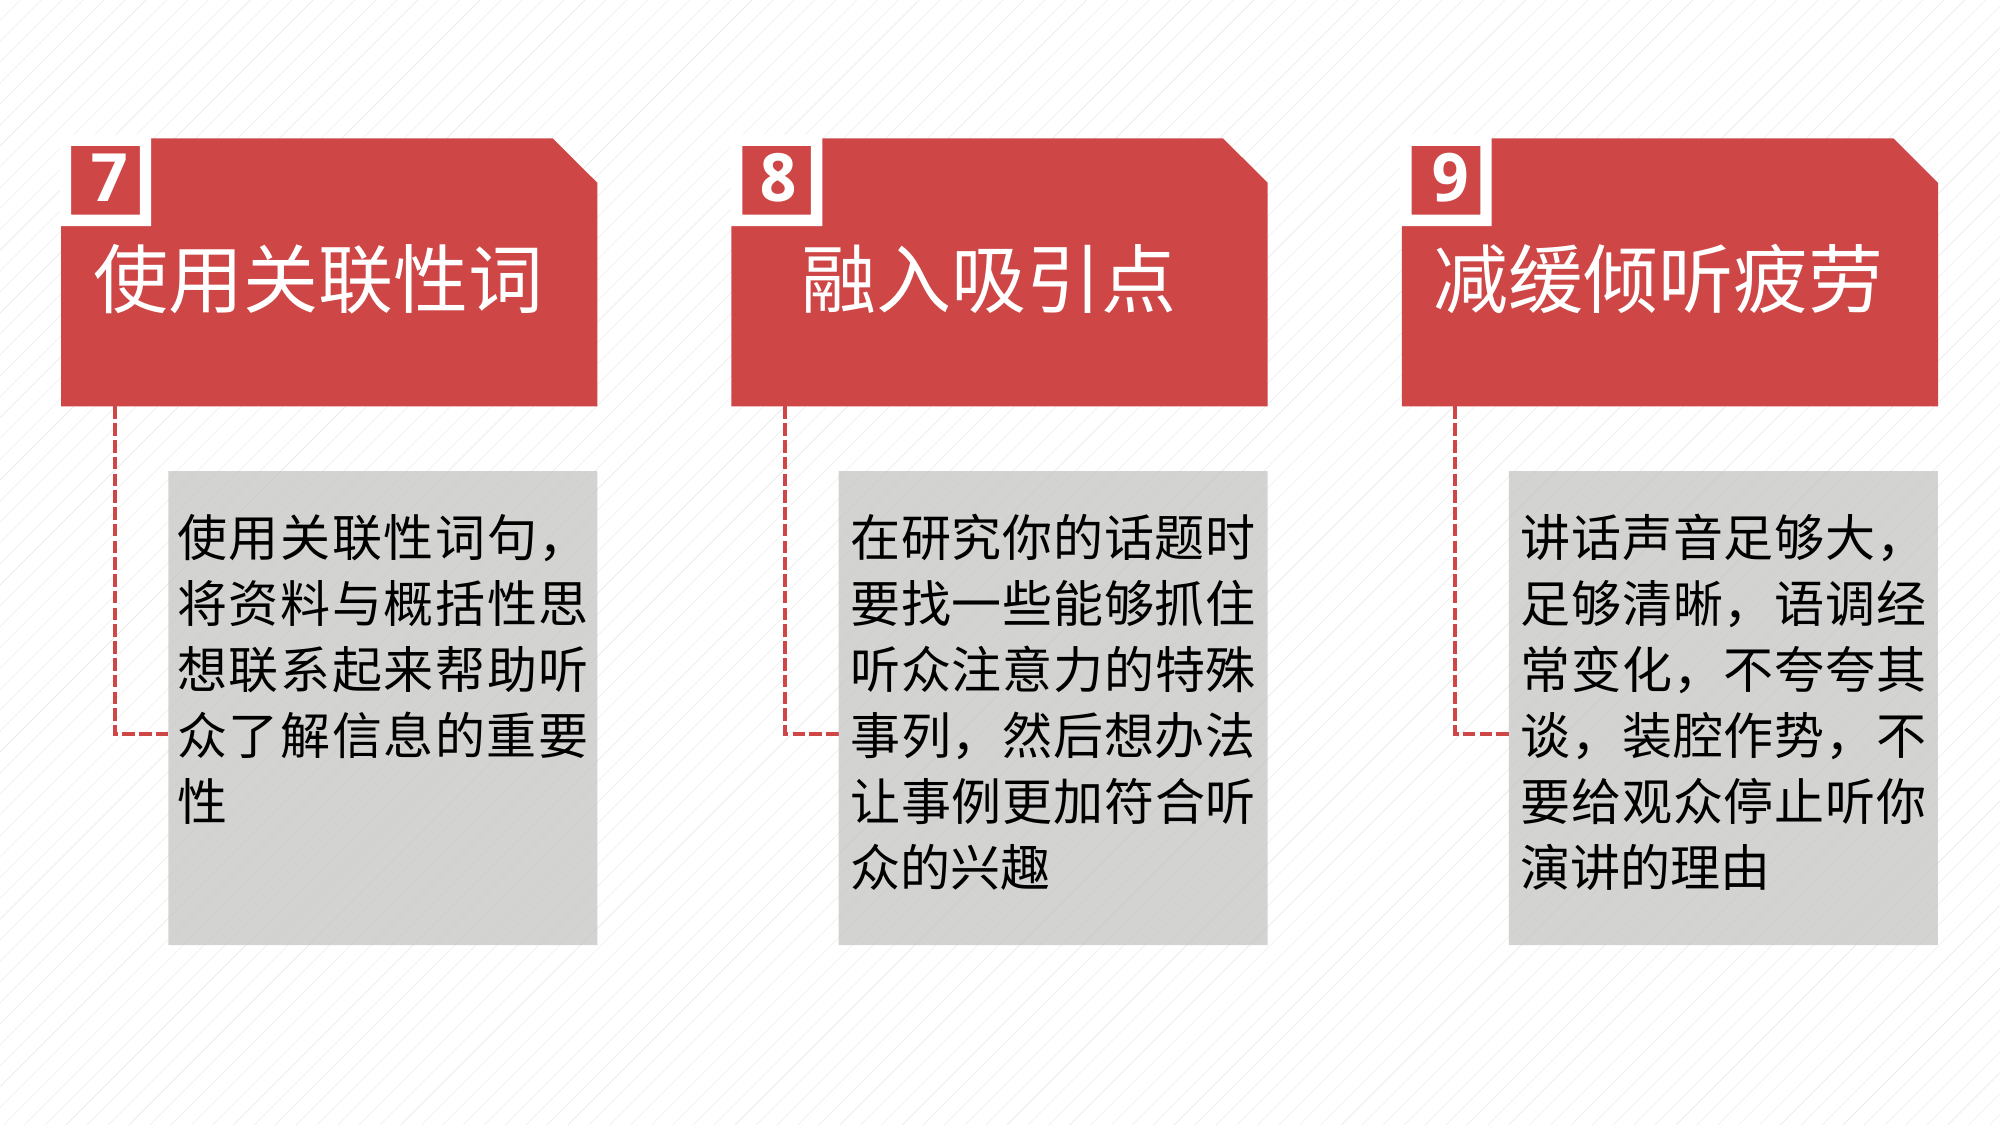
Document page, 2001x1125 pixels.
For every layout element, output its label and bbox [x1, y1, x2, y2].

text_box [59, 129, 1938, 946]
